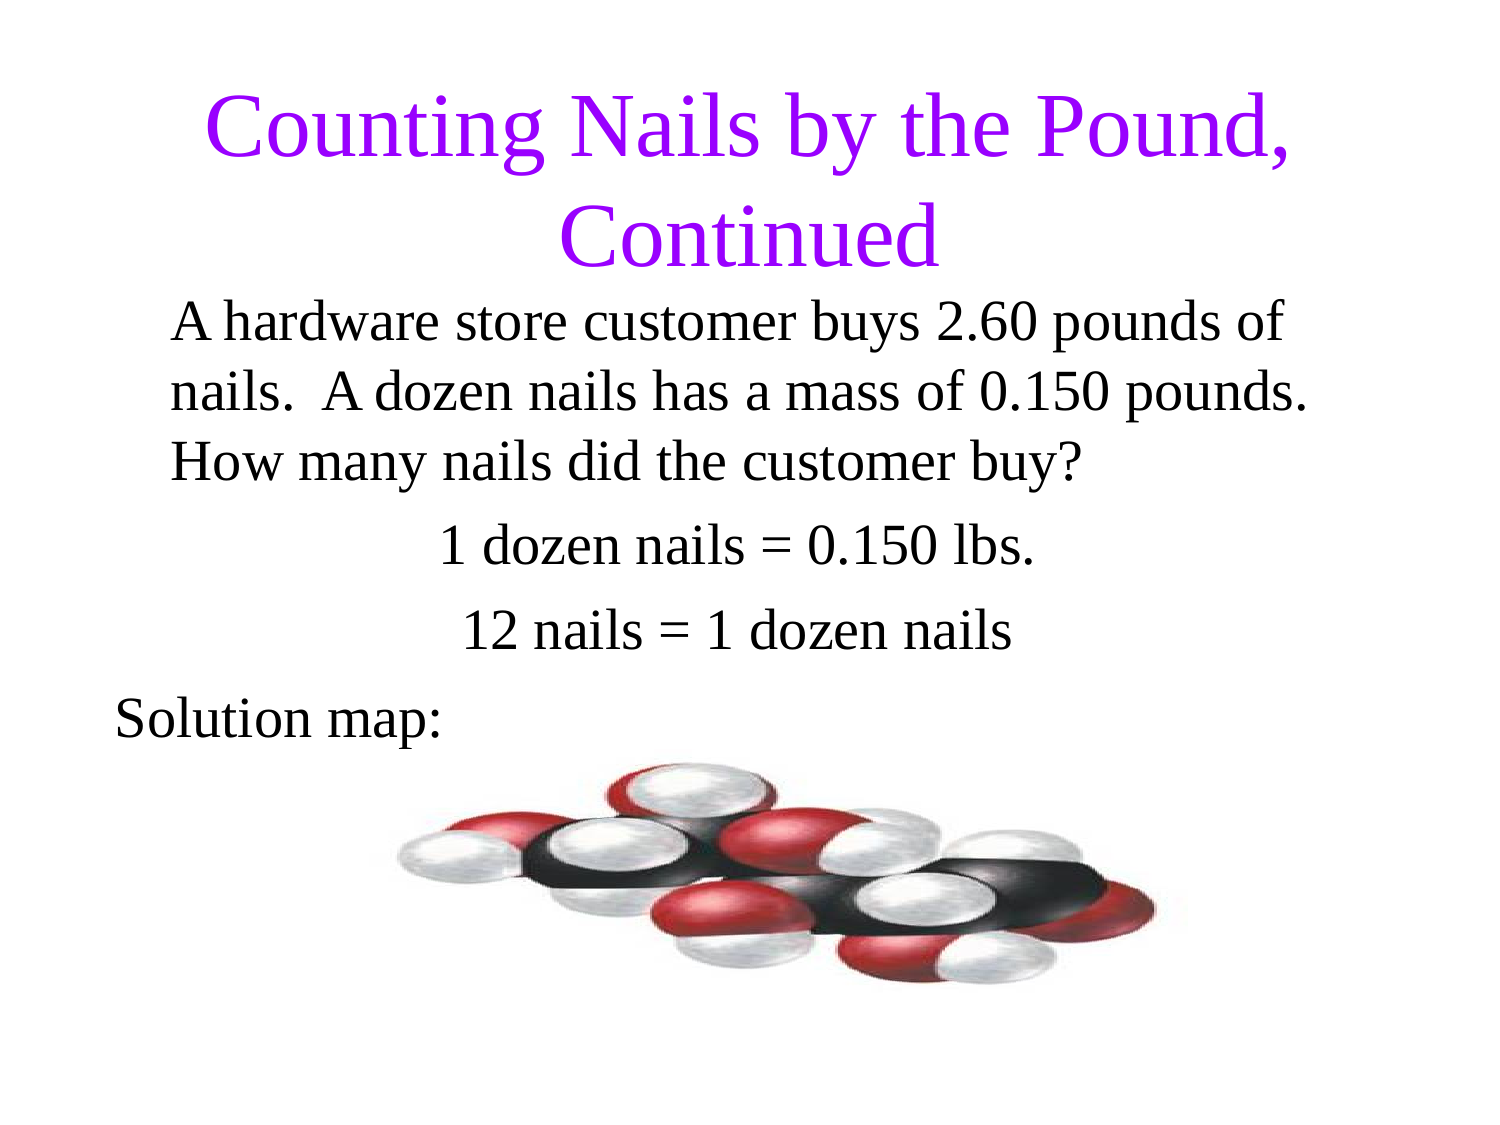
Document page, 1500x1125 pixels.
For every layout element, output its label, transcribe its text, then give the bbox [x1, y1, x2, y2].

text_box Counting Nails by the Pound, Continued [112, 74, 1388, 275]
picture [312, 749, 1188, 1004]
text_box A hardware store customer buys 2.60 pounds of nails. A dozen nails has a mass of 0.150 pounds. How many nails did the customer buy? 1 dozen nails = 0.150 lbs. 12 nails = 1 dozen nails Solution map: [99, 274, 1375, 975]
